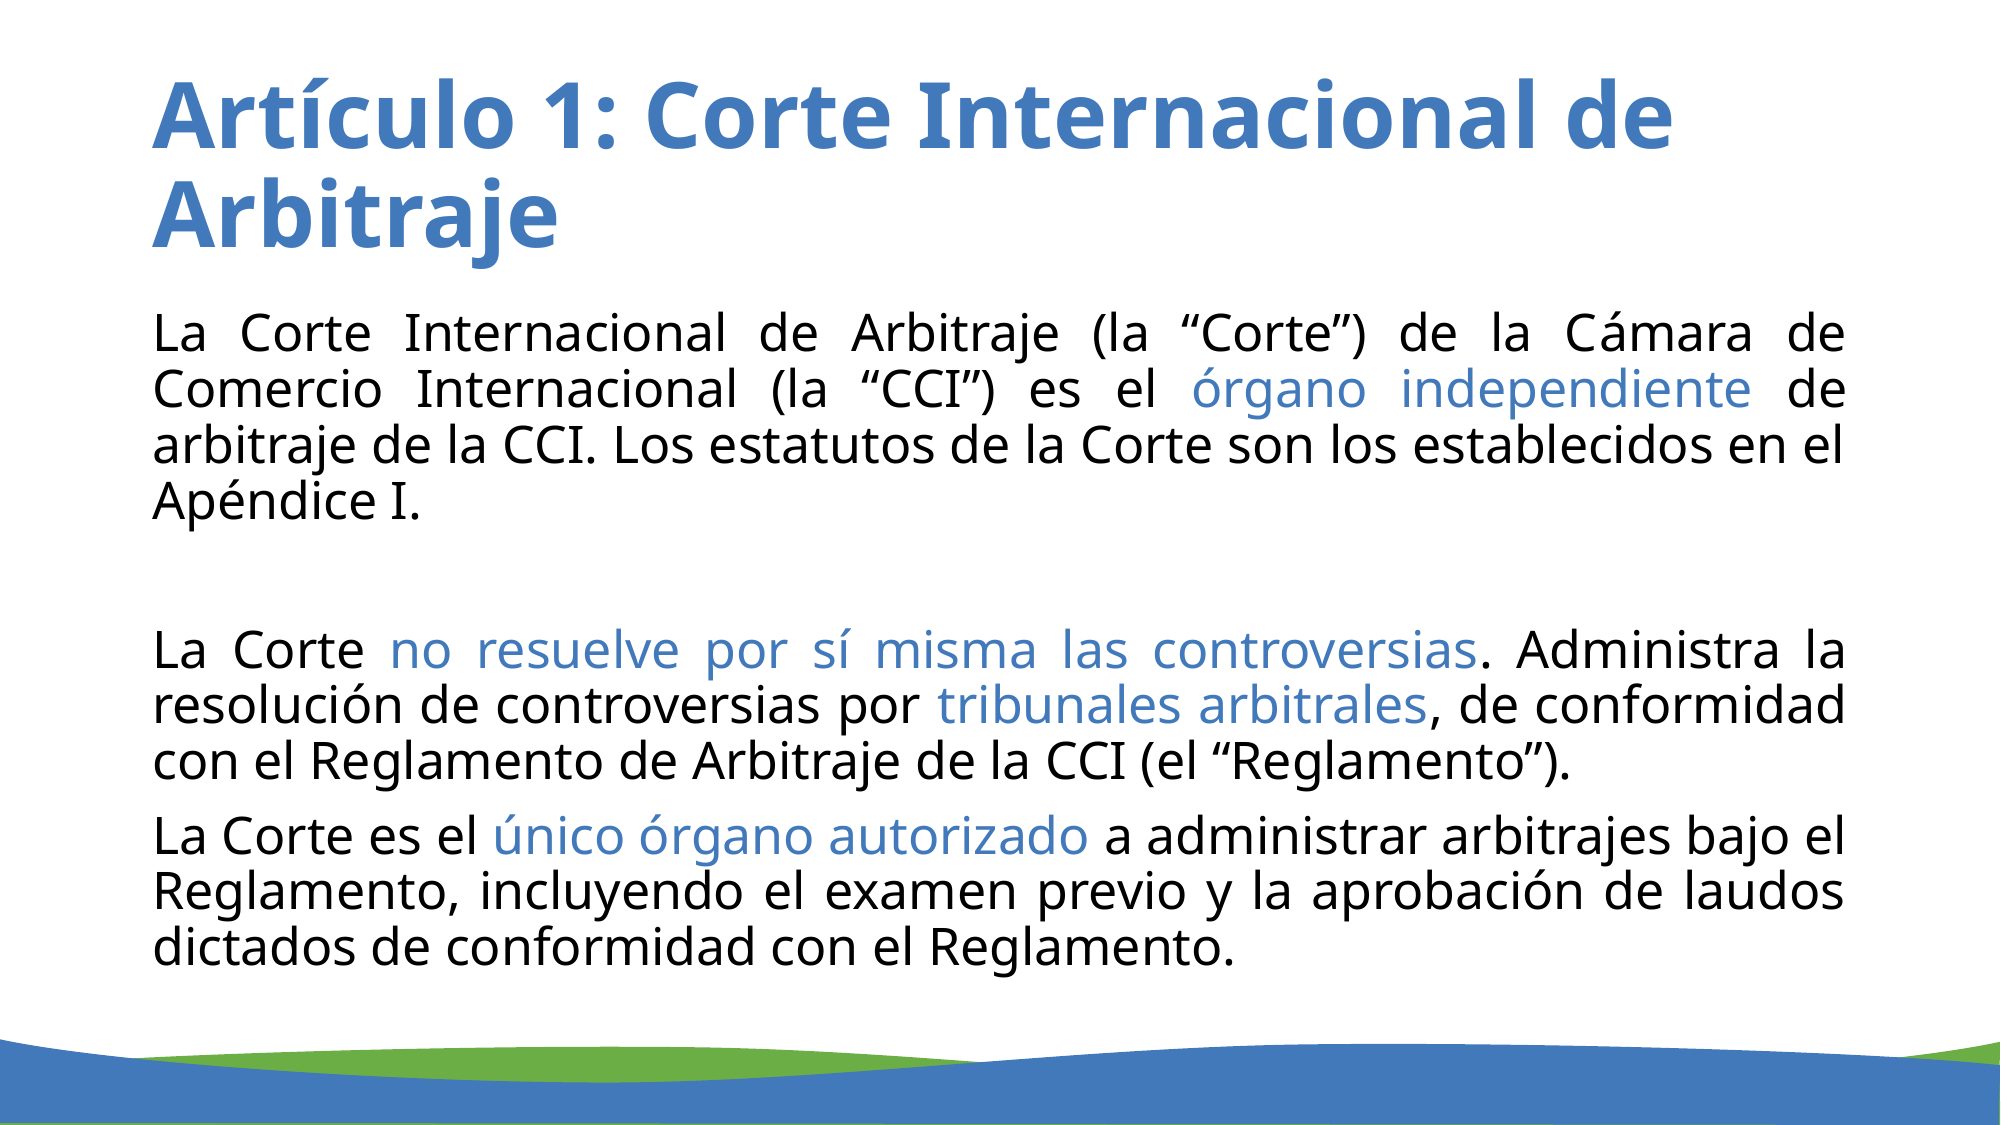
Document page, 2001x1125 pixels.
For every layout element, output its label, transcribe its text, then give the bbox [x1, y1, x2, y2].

title Artículo 1: Corte Internacional de Arbitraje [137, 59, 1863, 278]
list La Corte Internacional de Arbitraje (la “Corte”) de la Cámara de Comercio Internacional (la “CCI”) es el órgano independiente de arbitraje de la CCI. Los estatutos de la Corte son los establecidos en el Apéndice I. La Corte no resuelve por sí misma las controversias. Administra la resolución de controversias por tribunales arbitrales, de conformidad con el Reglamento de Arbitraje de la CCI (el “Reglamento”). La Corte es el único órgano autorizado a administrar arbitrajes bajo el Reglamento, incluyendo el examen previo y la aprobación de laudos dictados de conformidad con el Reglamento. [137, 299, 1863, 1014]
